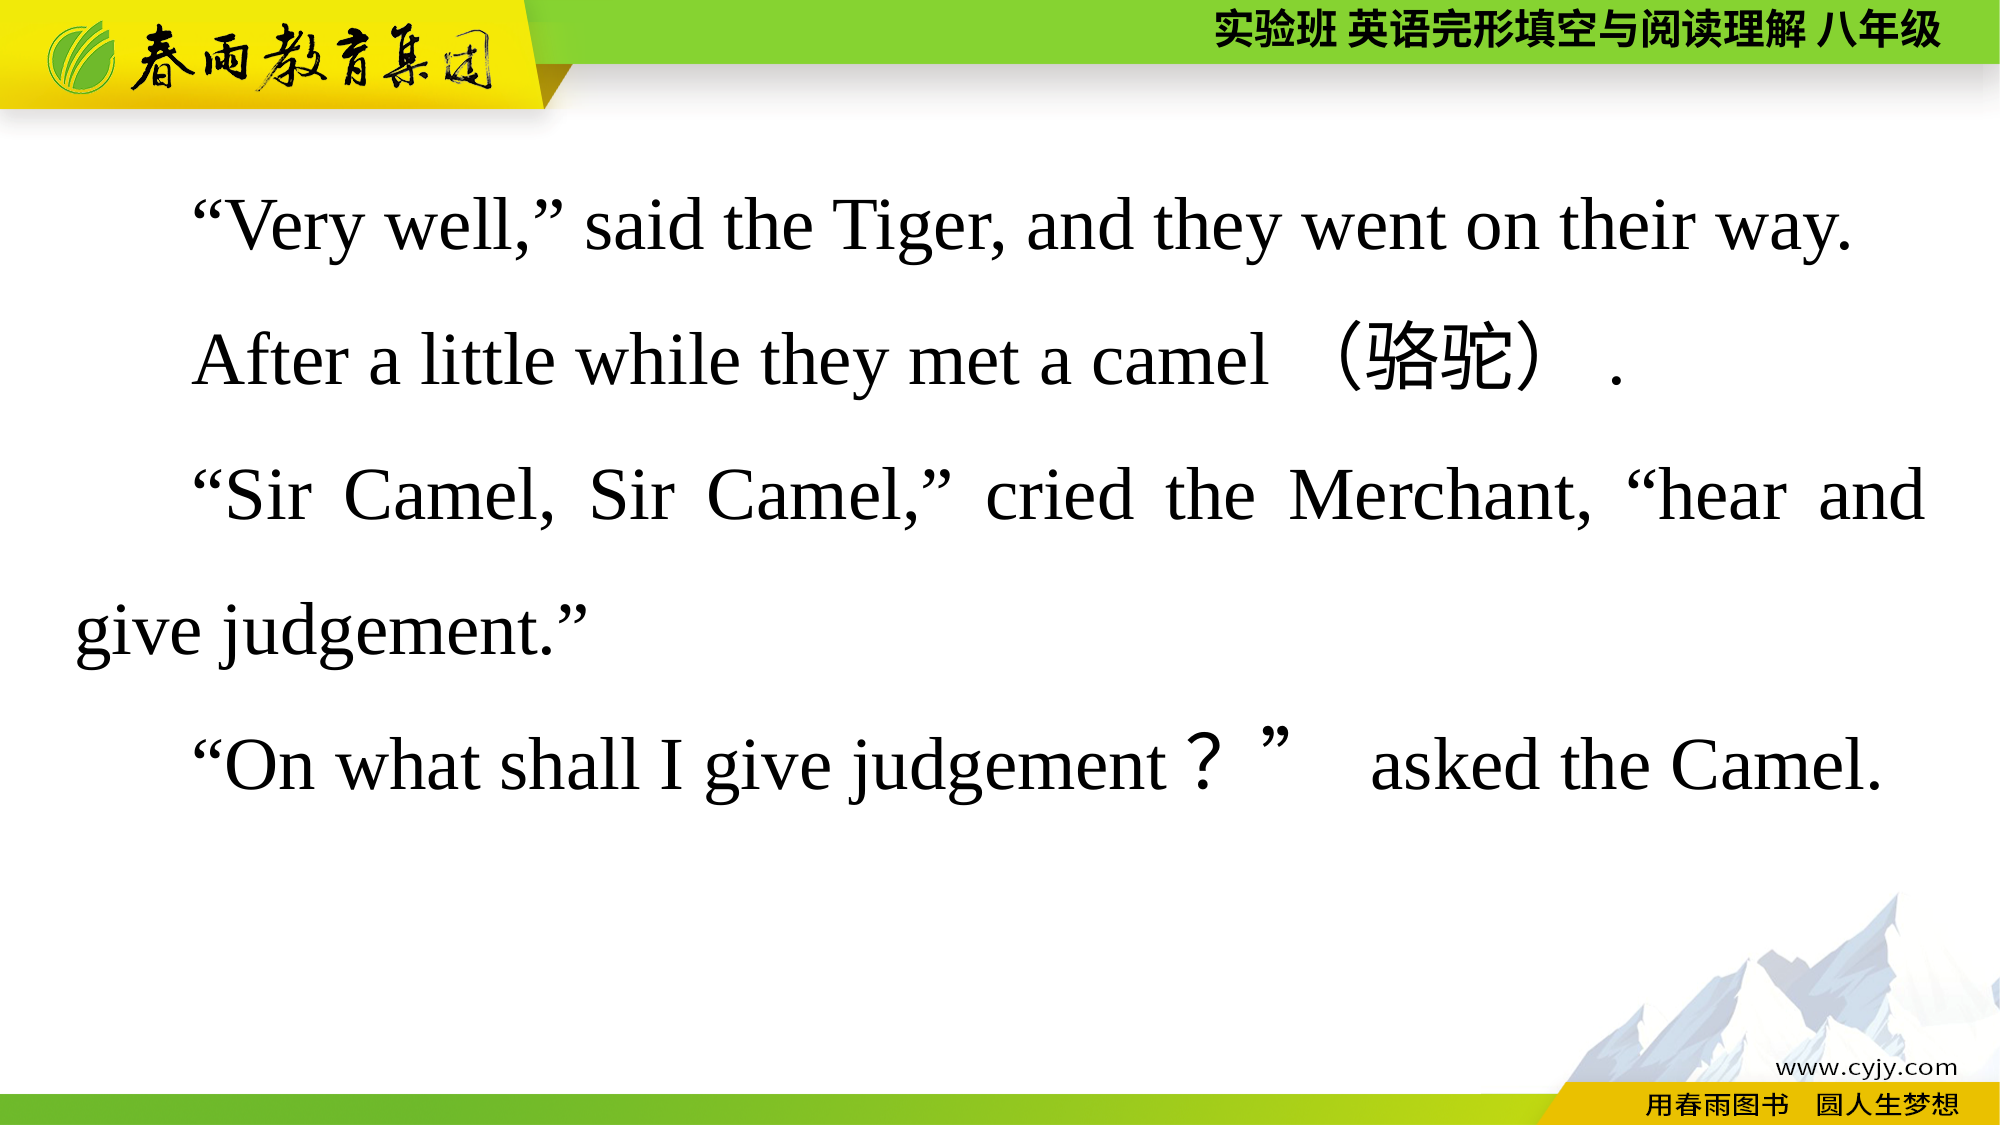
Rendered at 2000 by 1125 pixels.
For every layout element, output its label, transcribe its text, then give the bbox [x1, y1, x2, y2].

picture [0, 0, 2000, 1125]
list “Very well,” said the Tiger, and they went on their way. After a little while they met a camel（骆驼）. “Sir Camel, Sir Camel,” cried the Merchant, “hear and give judgement.” “On what shall I give judgement？” asked the Camel. [59, 122, 1944, 820]
